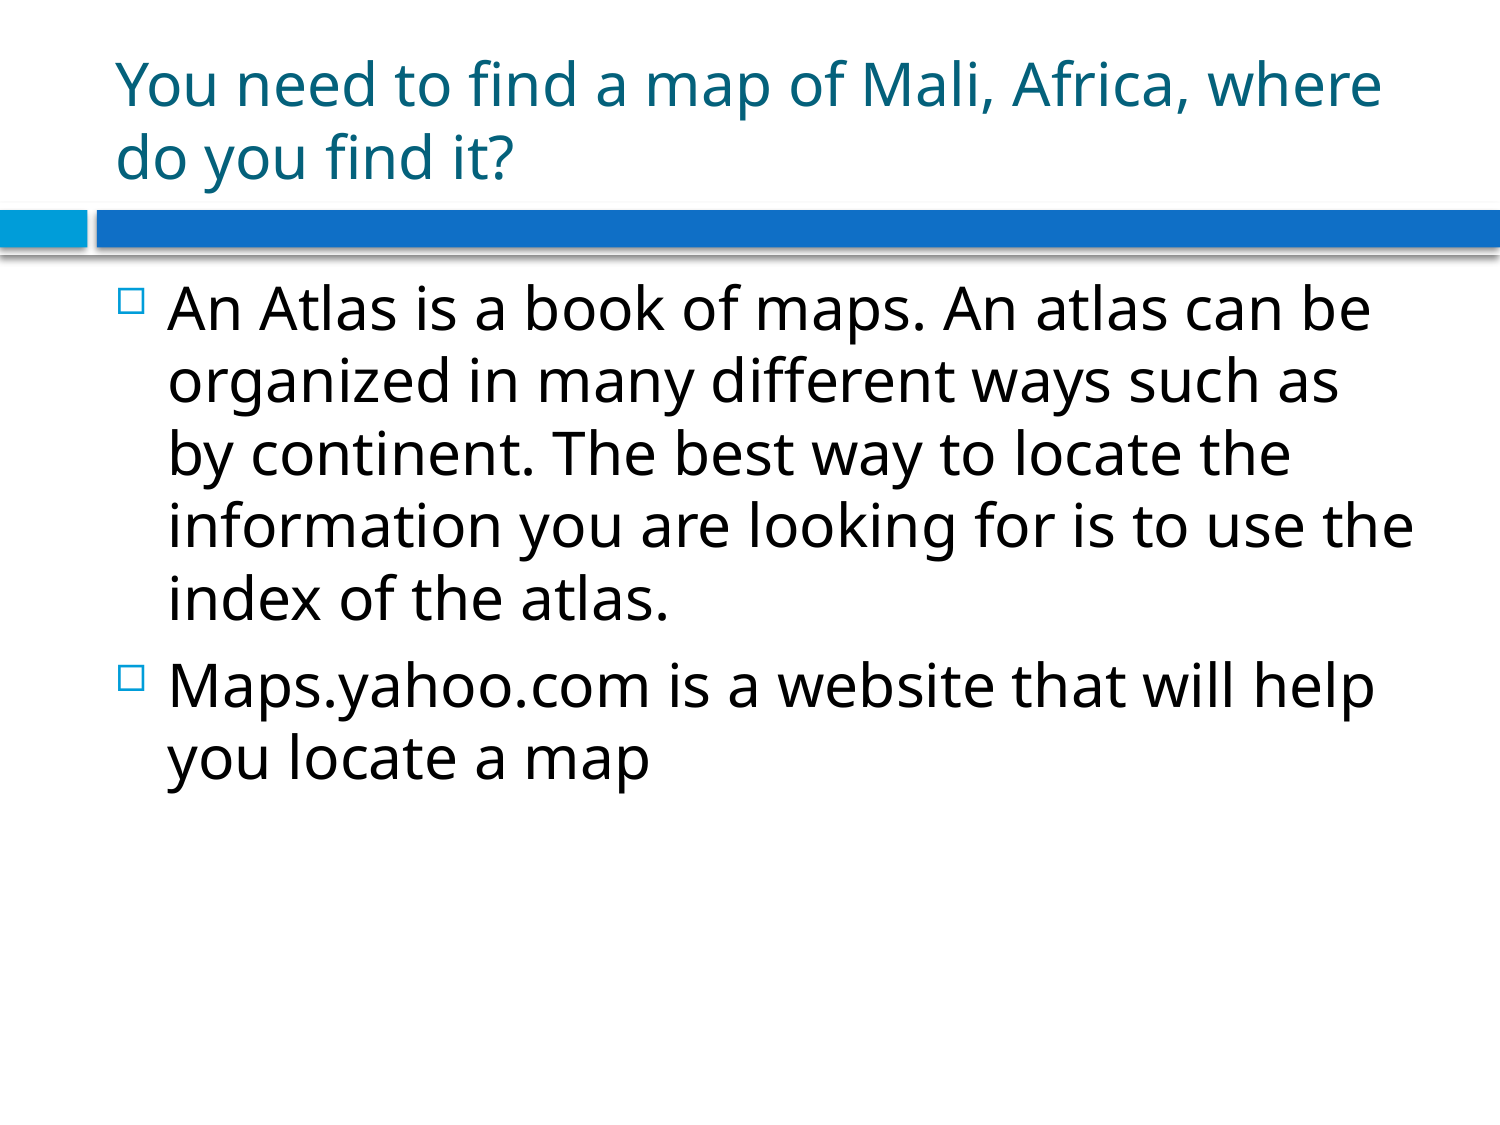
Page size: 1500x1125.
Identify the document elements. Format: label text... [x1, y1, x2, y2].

title You need to find a map of Mali, Africa, where do you find it? [100, 37, 1438, 200]
list An Atlas is a book of maps. An atlas can be organized in many different ways such as by continent. The best way to locate the information you are looking for is to use the index of the atlas. Maps.yahoo.com is a website that will help you locate a map [100, 262, 1438, 1000]
